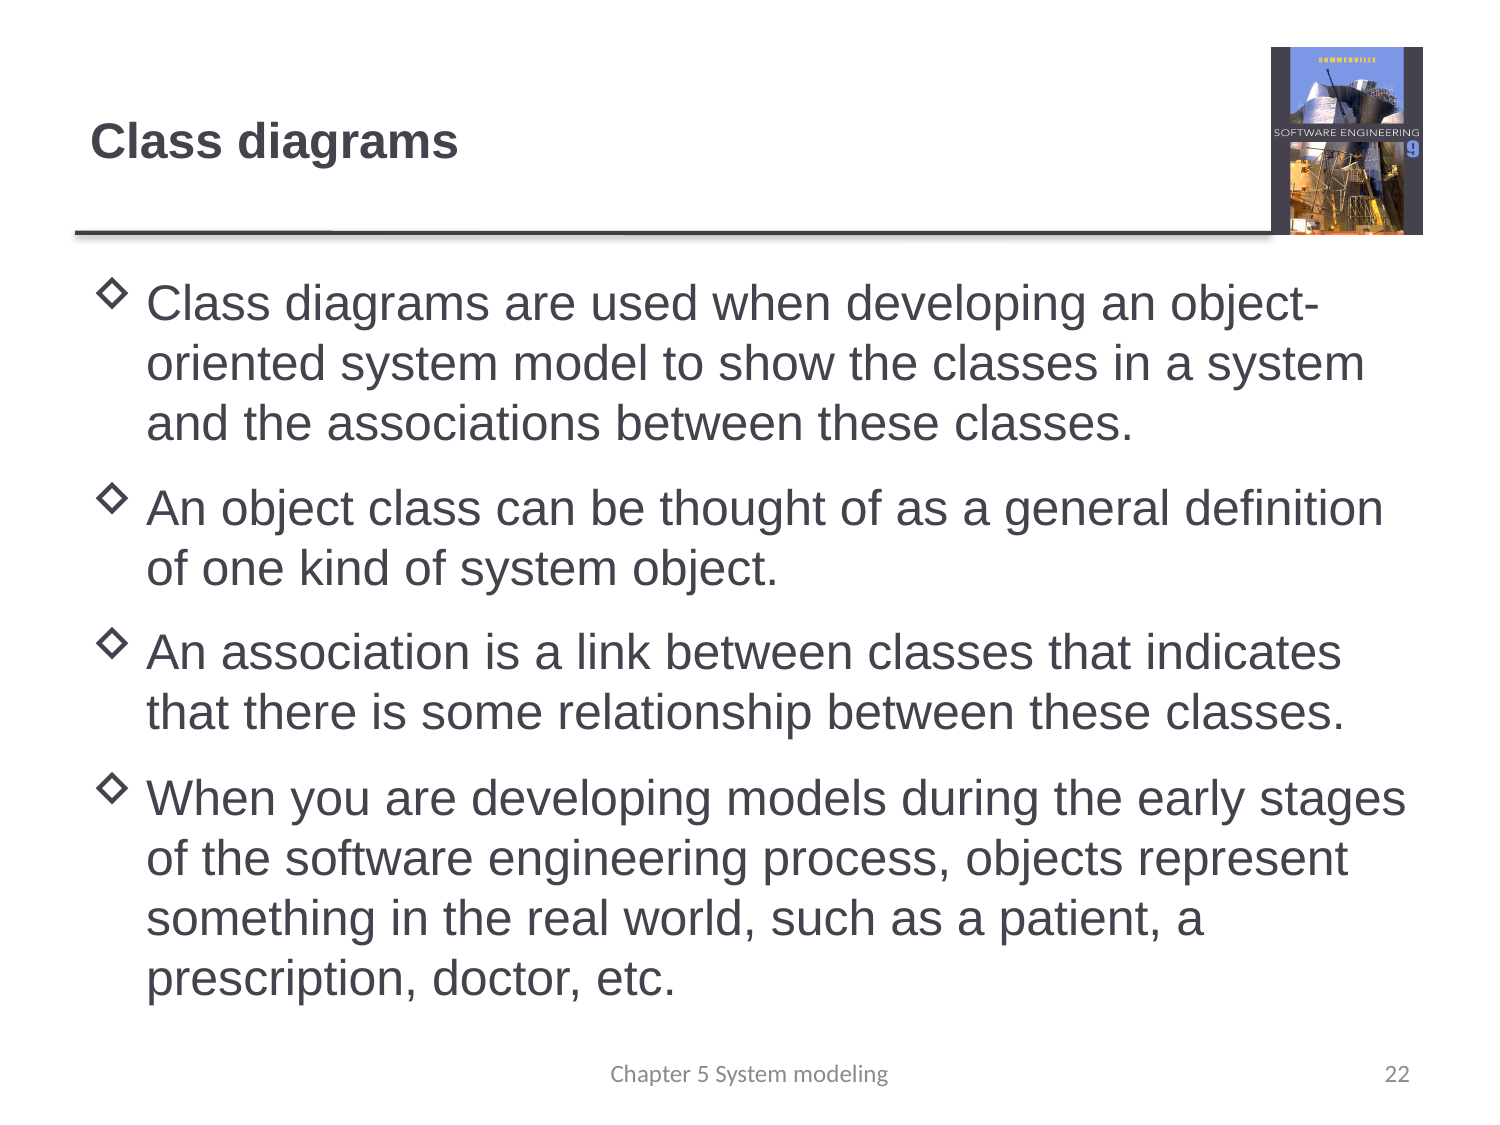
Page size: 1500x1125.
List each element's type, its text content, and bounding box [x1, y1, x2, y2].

title Class diagrams [74, 44, 1272, 233]
picture [1272, 47, 1423, 235]
slide_number 22 [1074, 1042, 1425, 1103]
footer Chapter 5 System modeling [512, 1042, 988, 1103]
list Class diagrams are used when developing an object-oriented system model to show the classes in a system and the associations between these classes. An object class can be thought of as a general definition of one kind of system object. An association is a link between classes that indicates that there is some relationship between these classes. When you are developing models during the early stages of the software engineering process, objects represent something in the real world, such as a patient, a prescription, doctor, etc. [75, 262, 1425, 1005]
